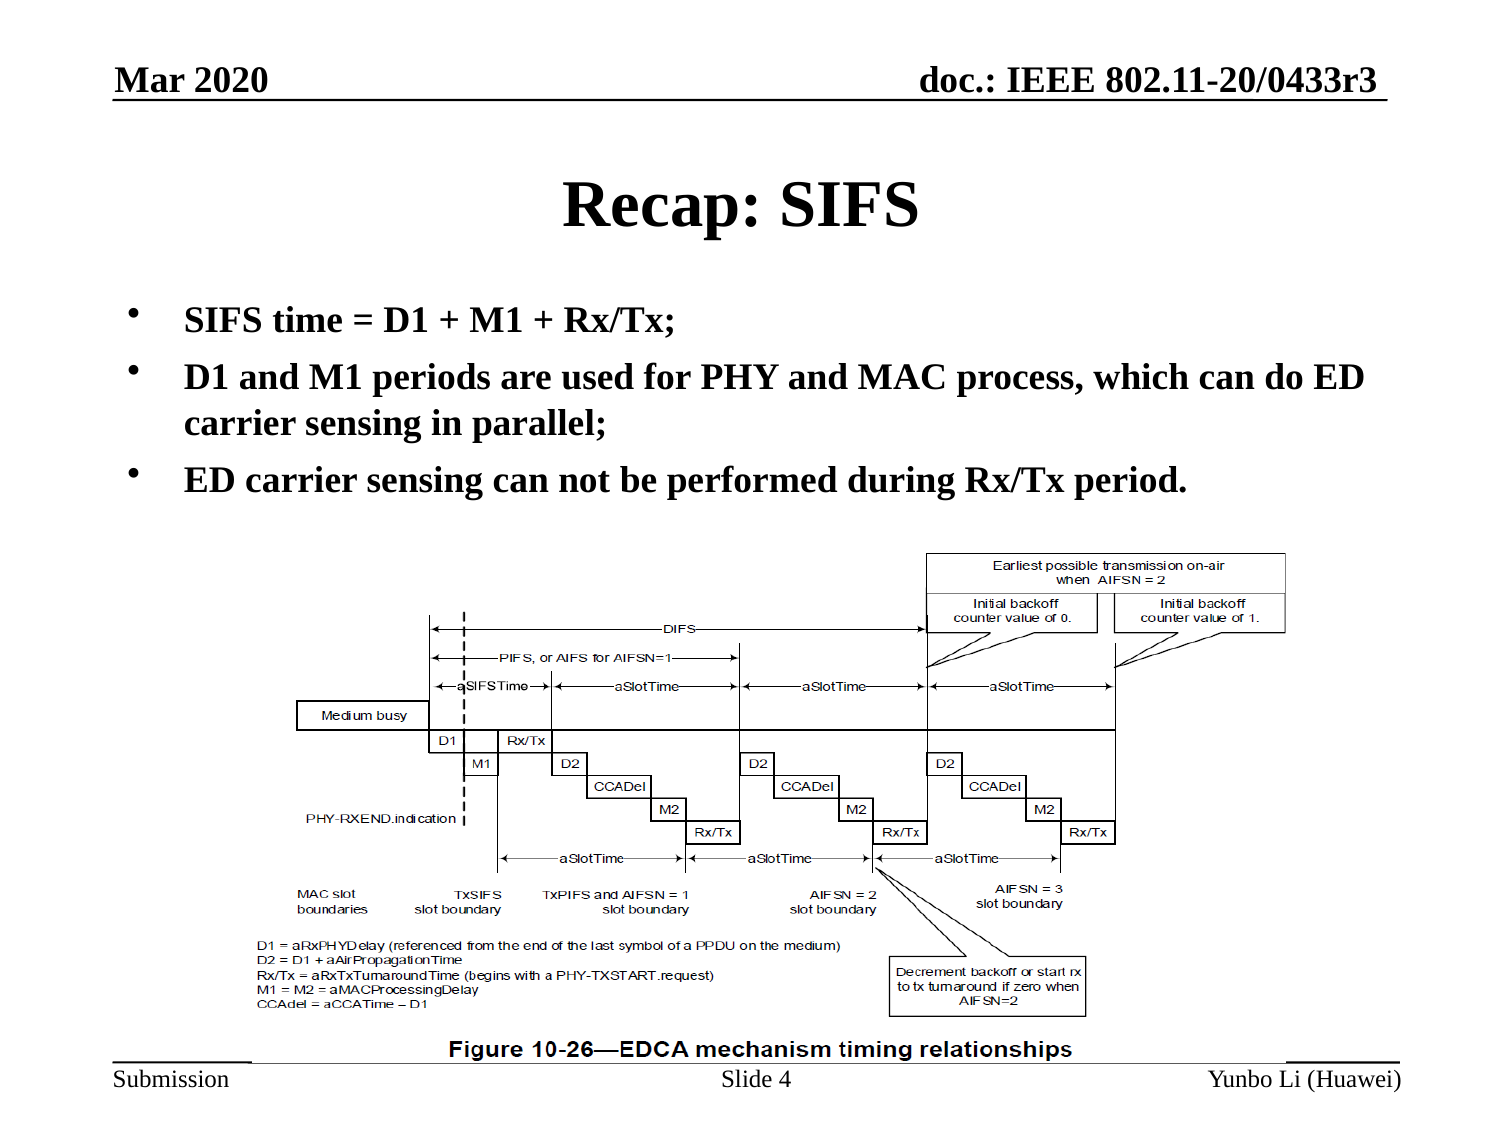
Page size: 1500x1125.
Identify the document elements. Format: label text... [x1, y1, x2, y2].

title Recap: SIFS [112, 112, 1388, 288]
list SIFS time = D1 + M1 + Rx/Tx; D1 and M1 periods are used for PHY and MAC process, which can do ED carrier sensing in parallel; ED carrier sensing can not be performed during Rx/Tx period. [112, 287, 1425, 1024]
slide_number Slide 4 [712, 1071, 800, 1093]
footer Yunbo Li (Huawei) [1204, 1061, 1402, 1093]
picture [251, 549, 1286, 1063]
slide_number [114, 54, 271, 101]
